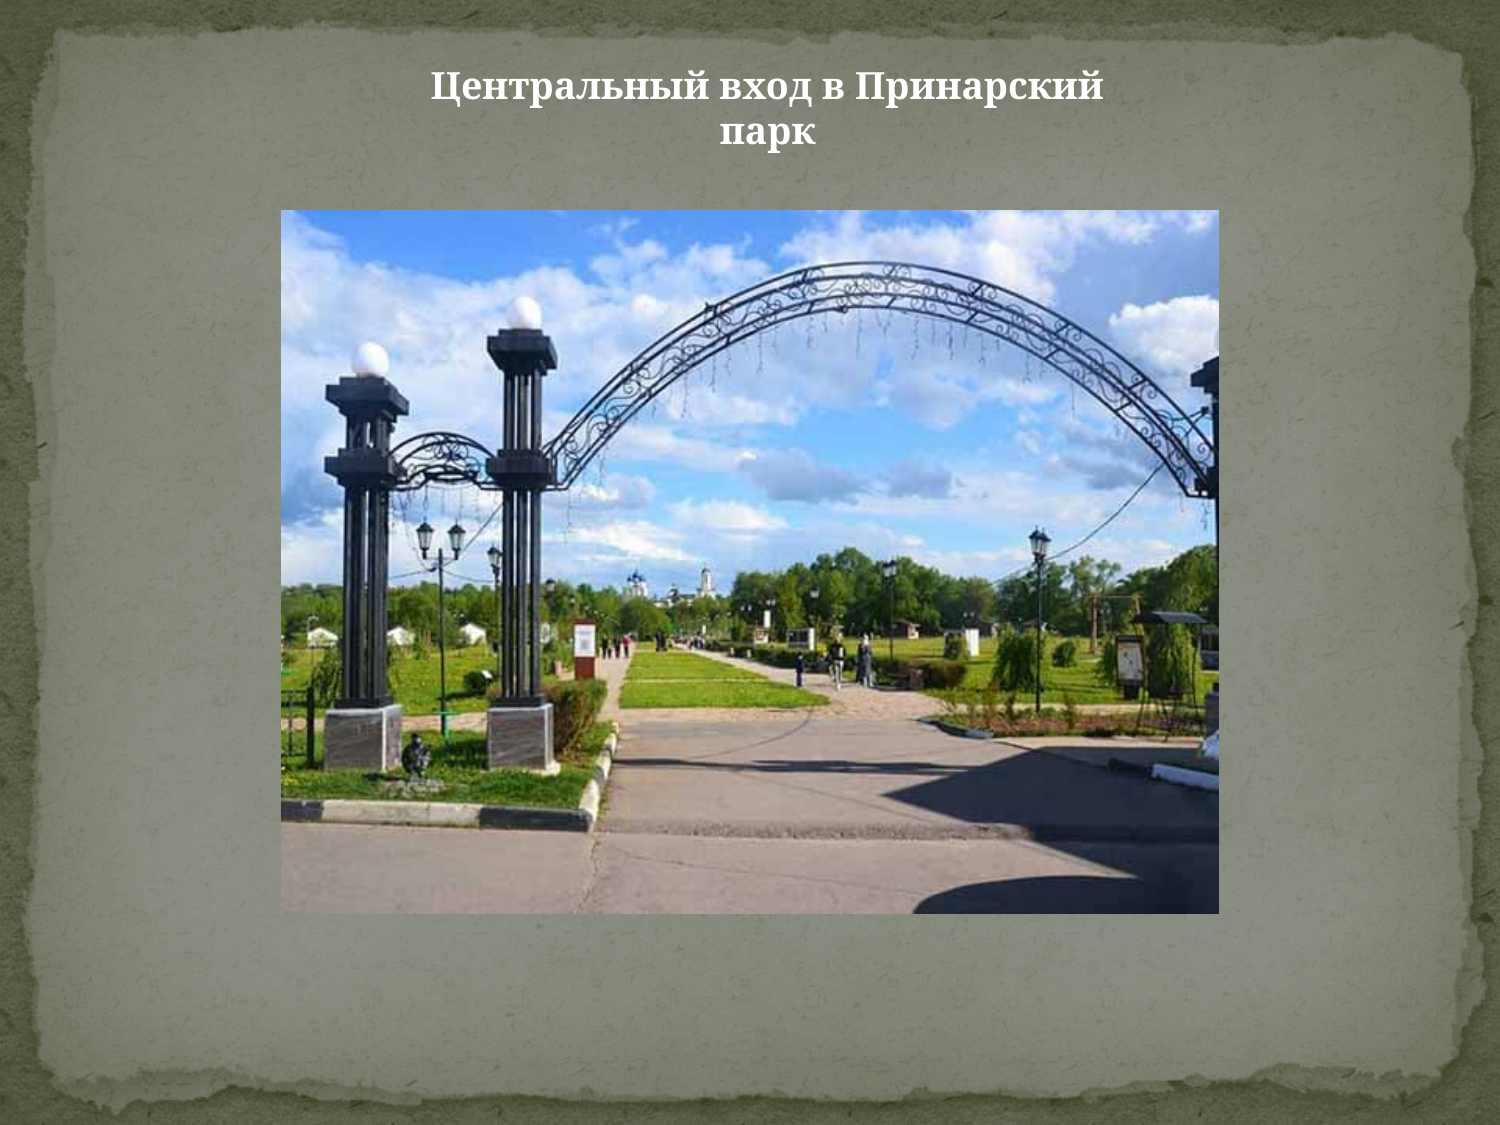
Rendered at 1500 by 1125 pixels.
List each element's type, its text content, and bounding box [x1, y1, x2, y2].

text_box Центральный вход в Принарский парк [395, 54, 1140, 200]
picture [281, 210, 1219, 914]
